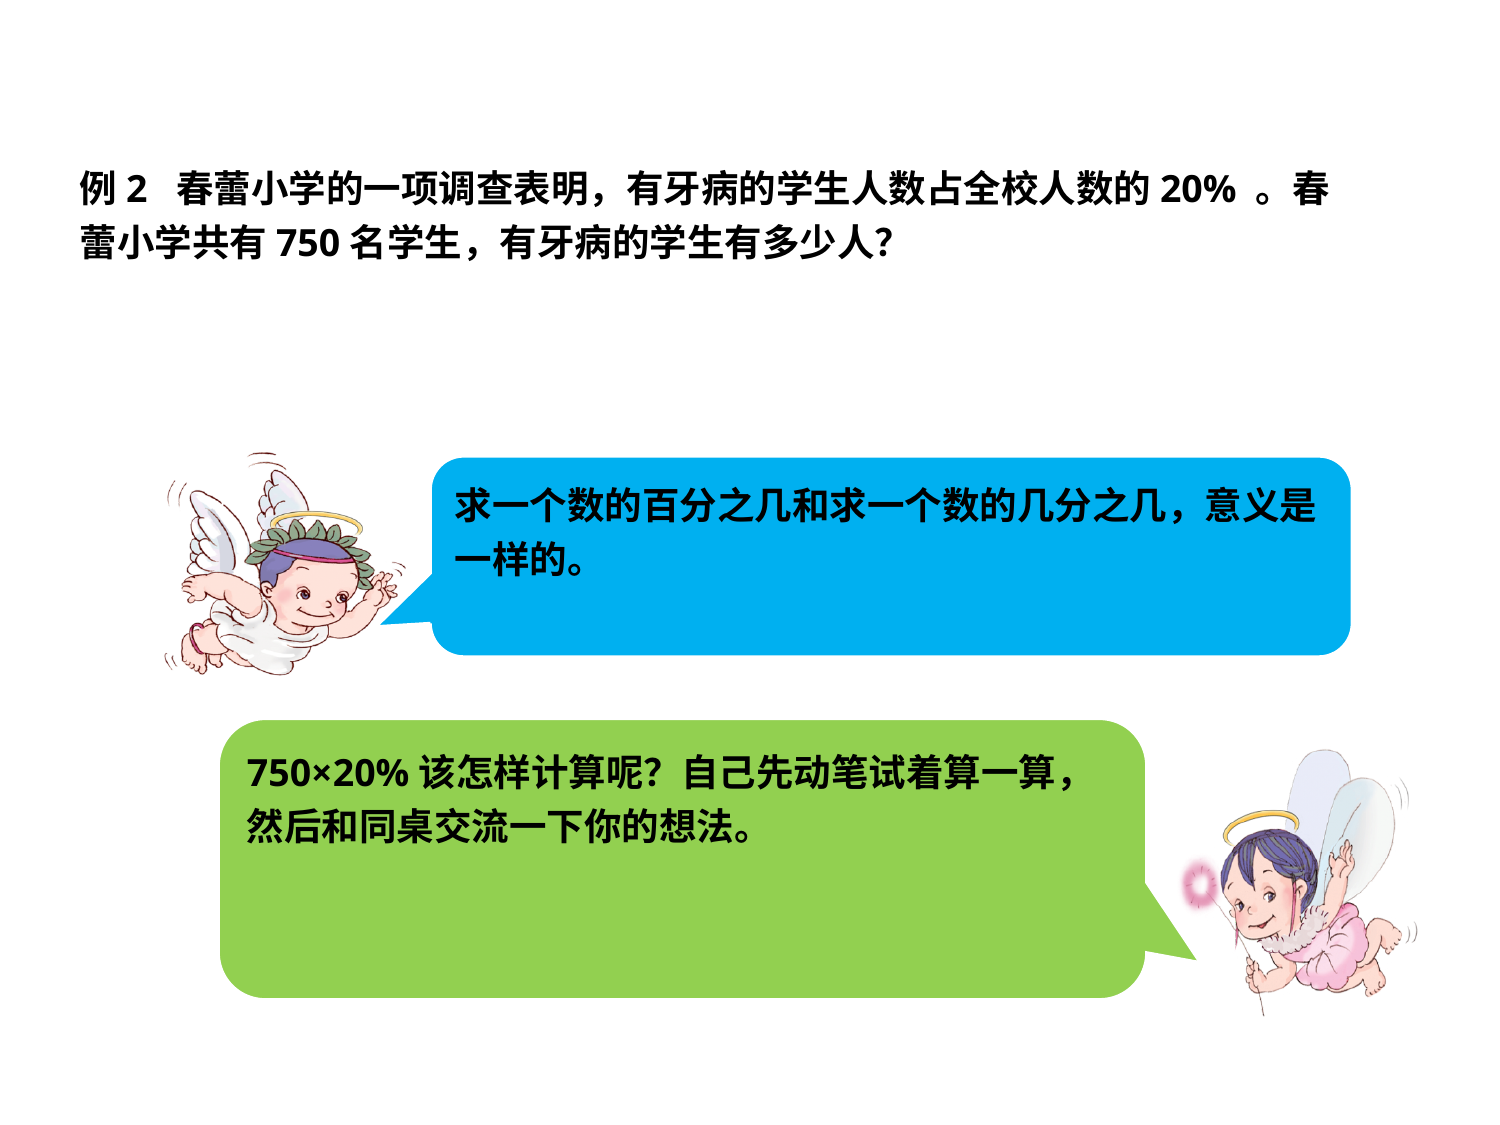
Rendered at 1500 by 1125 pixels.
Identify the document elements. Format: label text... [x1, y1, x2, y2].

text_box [217, 718, 1424, 1024]
text_box 例2 春蕾小学的一项调查表明，有牙病的学生人数占全校人数的20% 。春蕾小学共有750名学生，有牙病的学生有多少人？ [64, 148, 1376, 272]
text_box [146, 448, 1353, 682]
